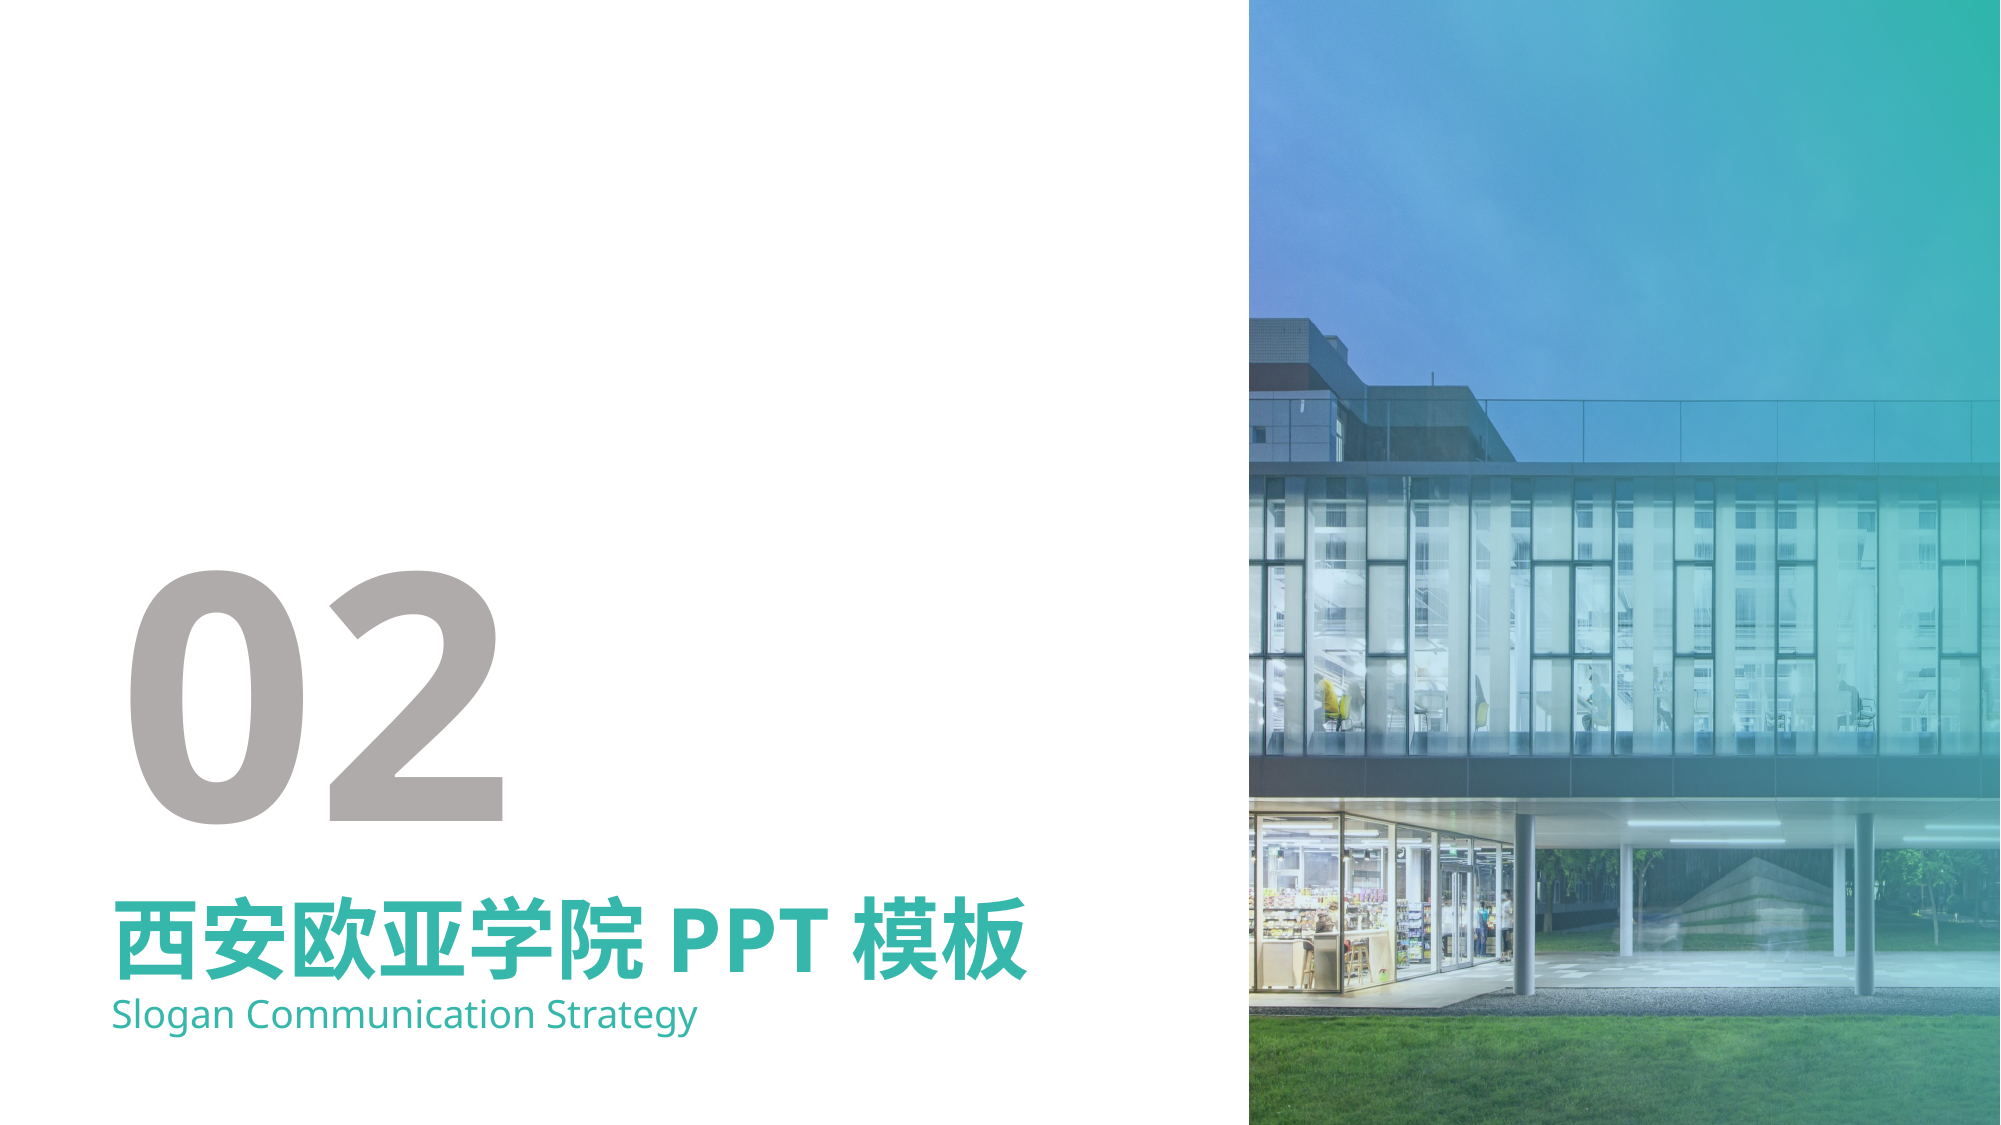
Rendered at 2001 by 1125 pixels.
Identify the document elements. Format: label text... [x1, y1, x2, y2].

text_box 西安欧亚学院PPT模板 Slogan Communication Strategy [96, 875, 1046, 1044]
picture [1249, 0, 2000, 1125]
text_box 02 [104, 468, 530, 875]
